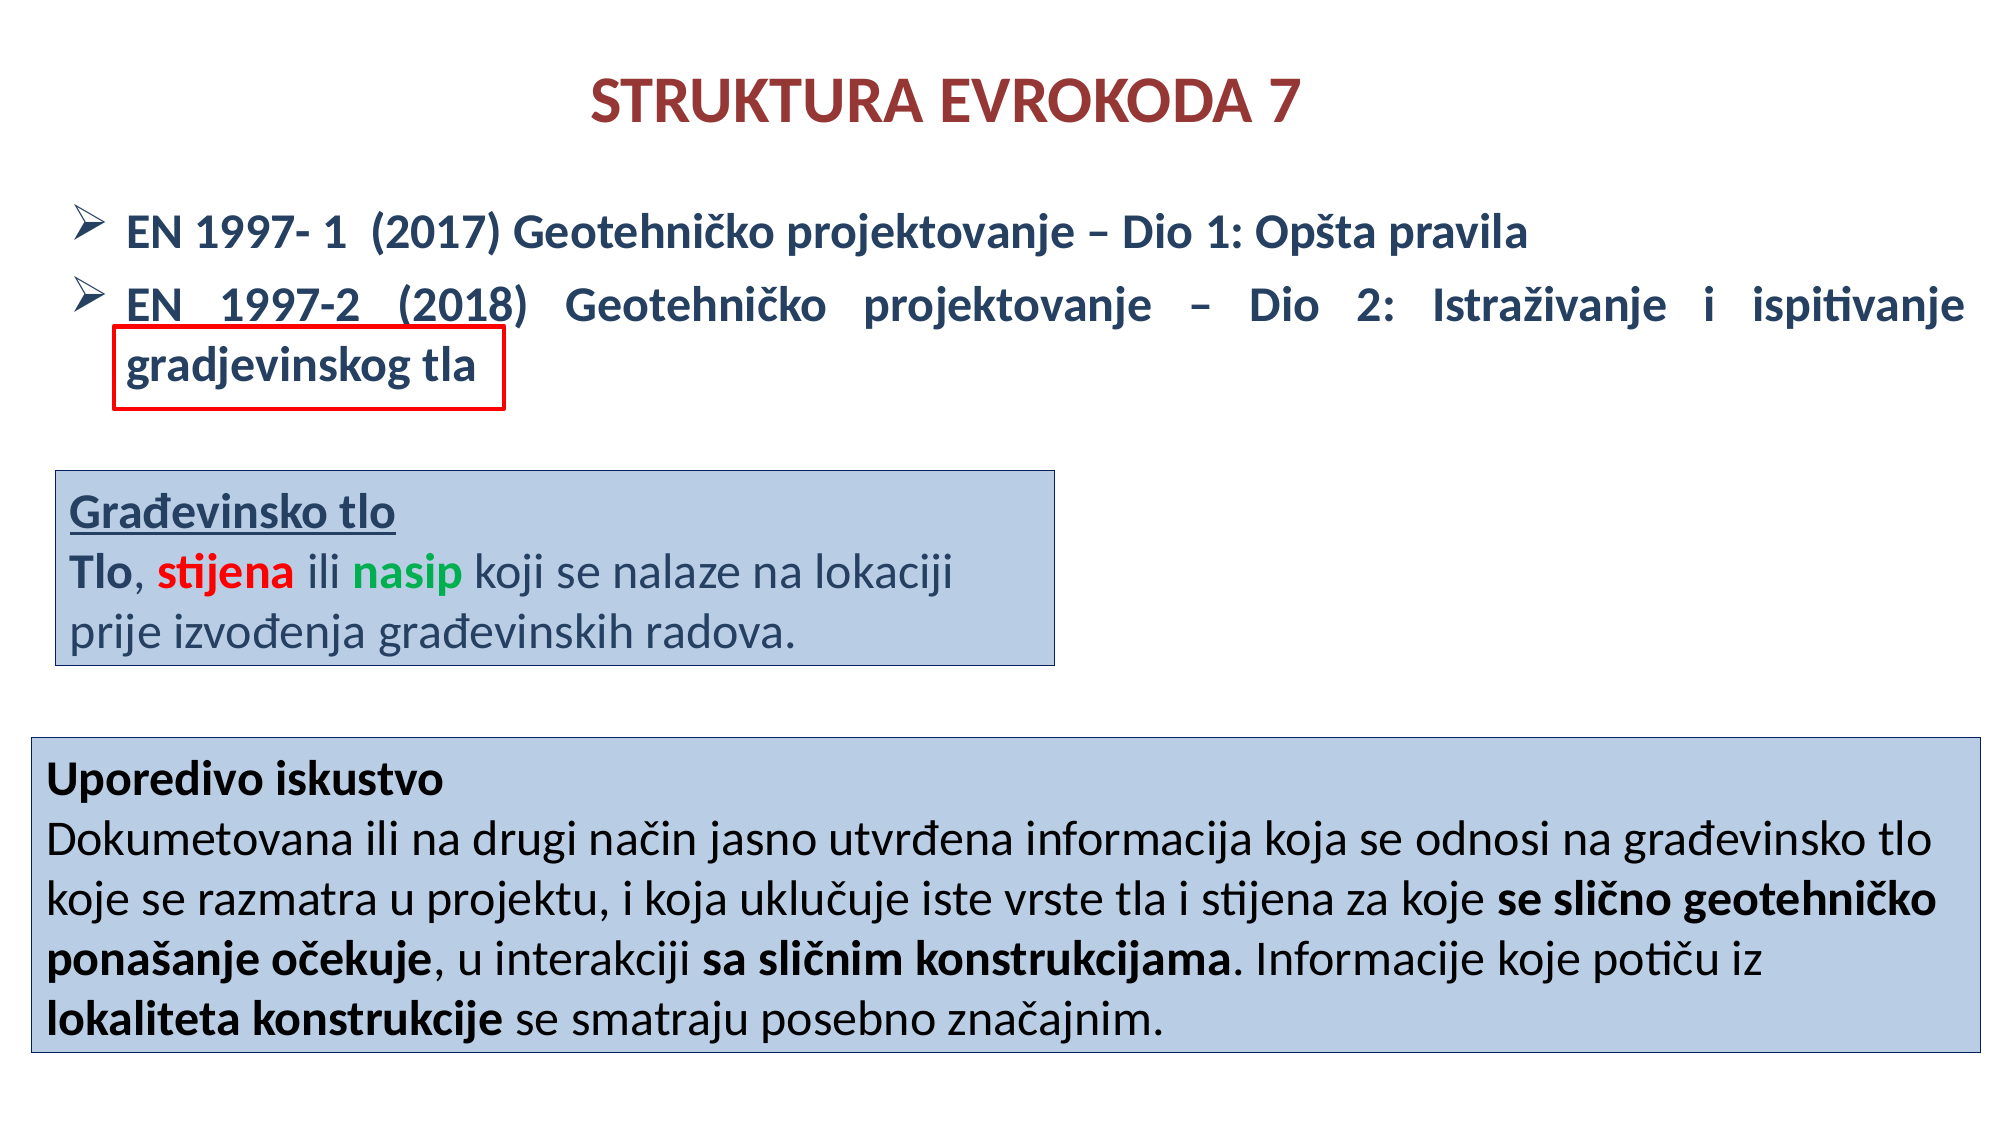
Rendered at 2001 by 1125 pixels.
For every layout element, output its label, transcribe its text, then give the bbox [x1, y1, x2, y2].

text_box STRUKTURA EVROKODA 7 [261, 48, 1632, 144]
text_box Građevinsko tlo Tlo, stijena ili nasip koji se nalaze na lokaciji prije izvođenja građevinskih radova. [55, 470, 1055, 666]
text_box Uporedivo iskustvo Dokumetovana ili na drugi način jasno utvrđena informacija koja se odnosi na građevinsko tlo koje se razmatra u projektu, i koja uklučuje iste vrste tla i stijena za koje se slično geotehničko ponašanje očekuje, u interakciji sa sličnim konstrukcijama. Informacije koje potiču iz lokaliteta konstrukcije se smatraju posebno značajnim. [31, 737, 1981, 1053]
text_box [112, 324, 506, 411]
text_box EN 1997- 1 (2017) Geotehničko projektovanje – Dio 1: Opšta pravila EN 1997-2 (2018) Geotehničko projektovanje – Dio 2: Istraživanje i ispitivanje gradjevinskog tla [54, 191, 1981, 399]
